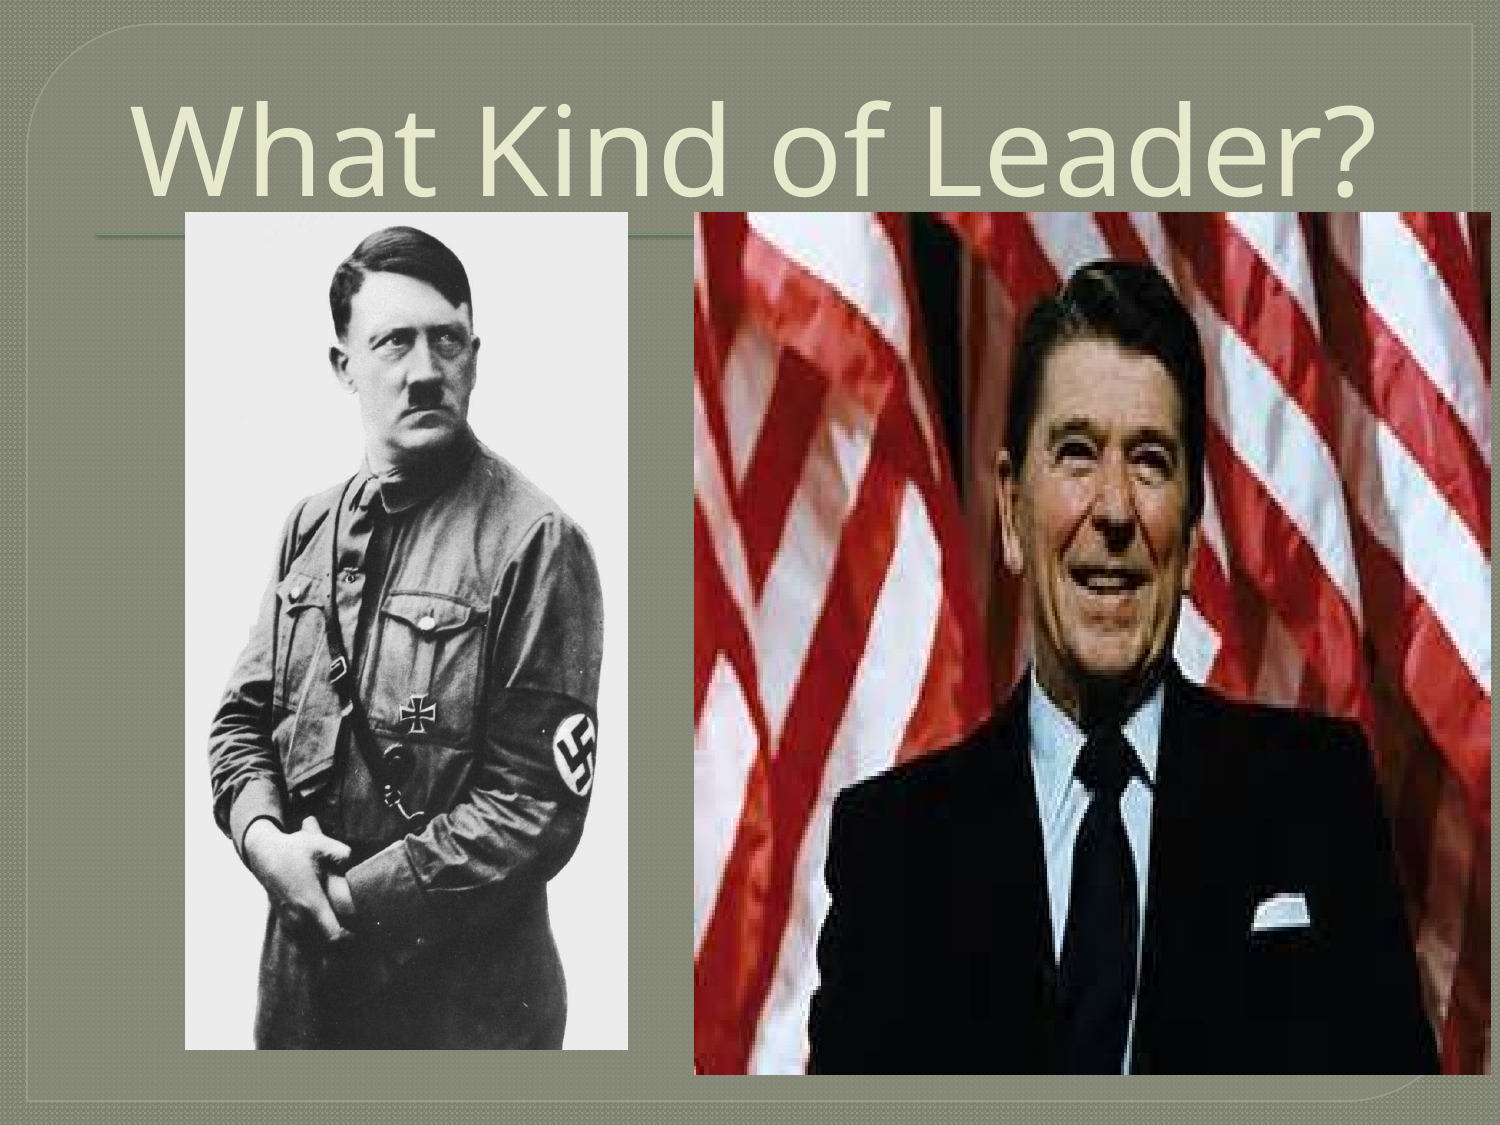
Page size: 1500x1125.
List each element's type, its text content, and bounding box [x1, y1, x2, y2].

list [184, 212, 628, 1050]
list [694, 212, 1491, 1076]
title What Kind of Leader? [75, 41, 1425, 230]
